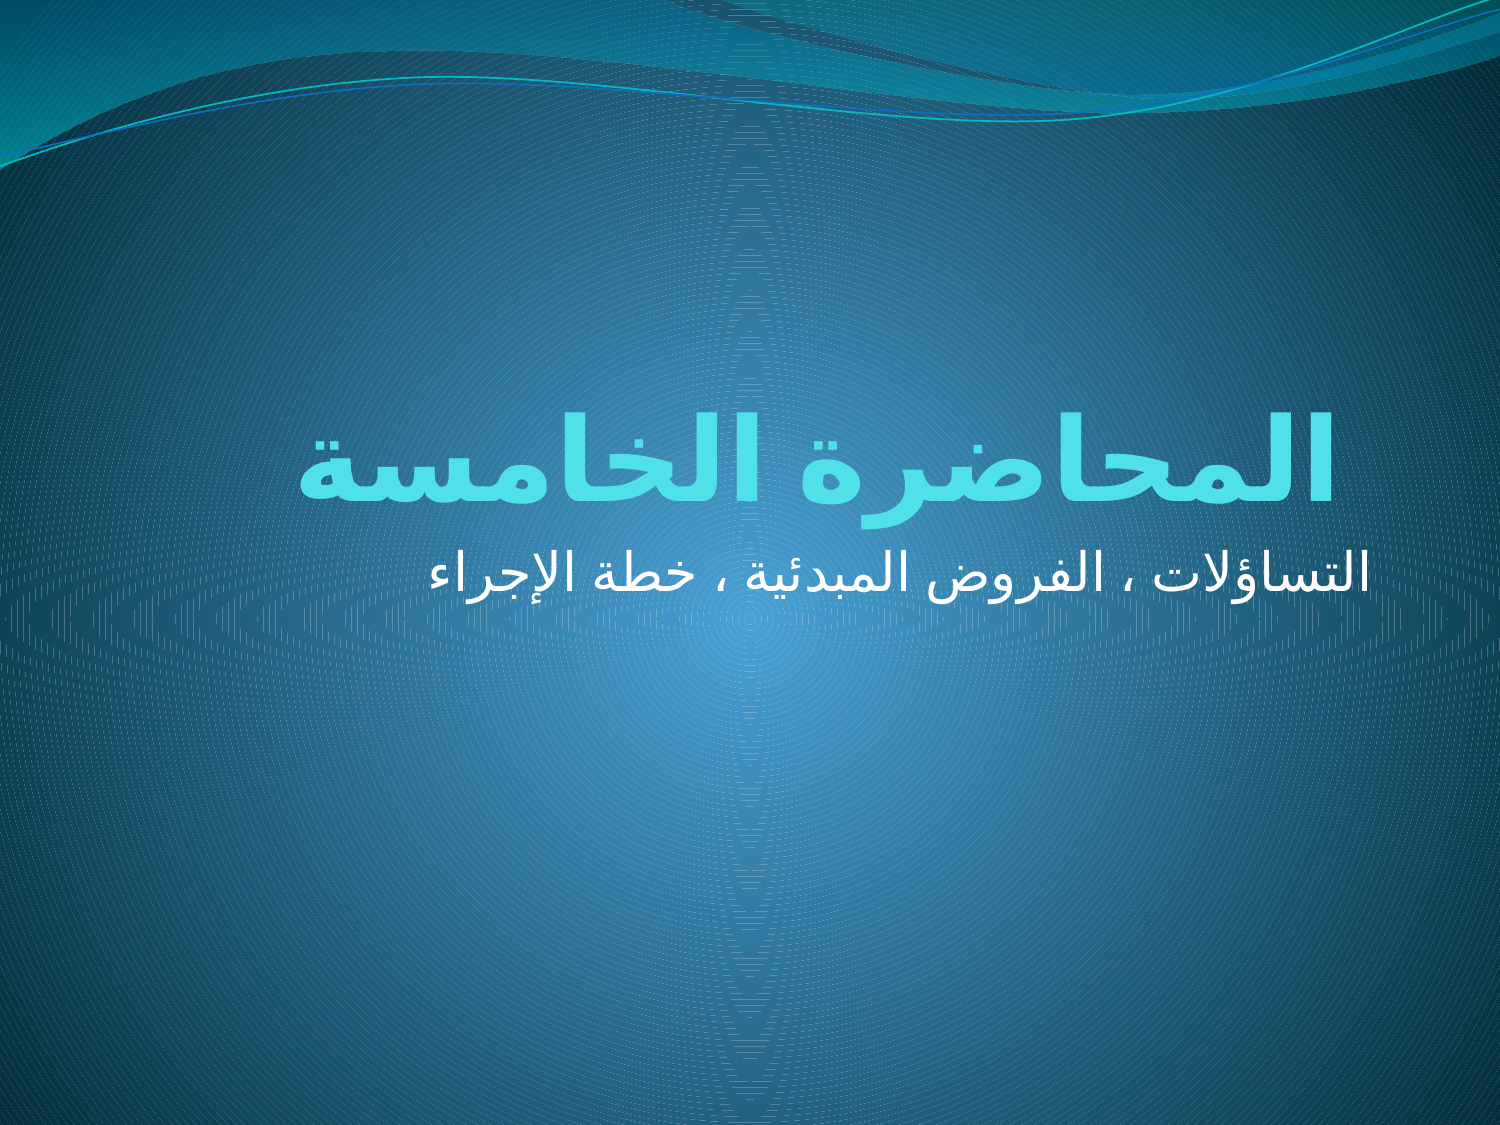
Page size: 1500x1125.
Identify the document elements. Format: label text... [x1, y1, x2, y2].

title المحاضرة الخامسة [87, 224, 1376, 525]
subtitle التساؤلات ، الفروض المبدئية ، خطة الإجراء [87, 529, 1376, 818]
